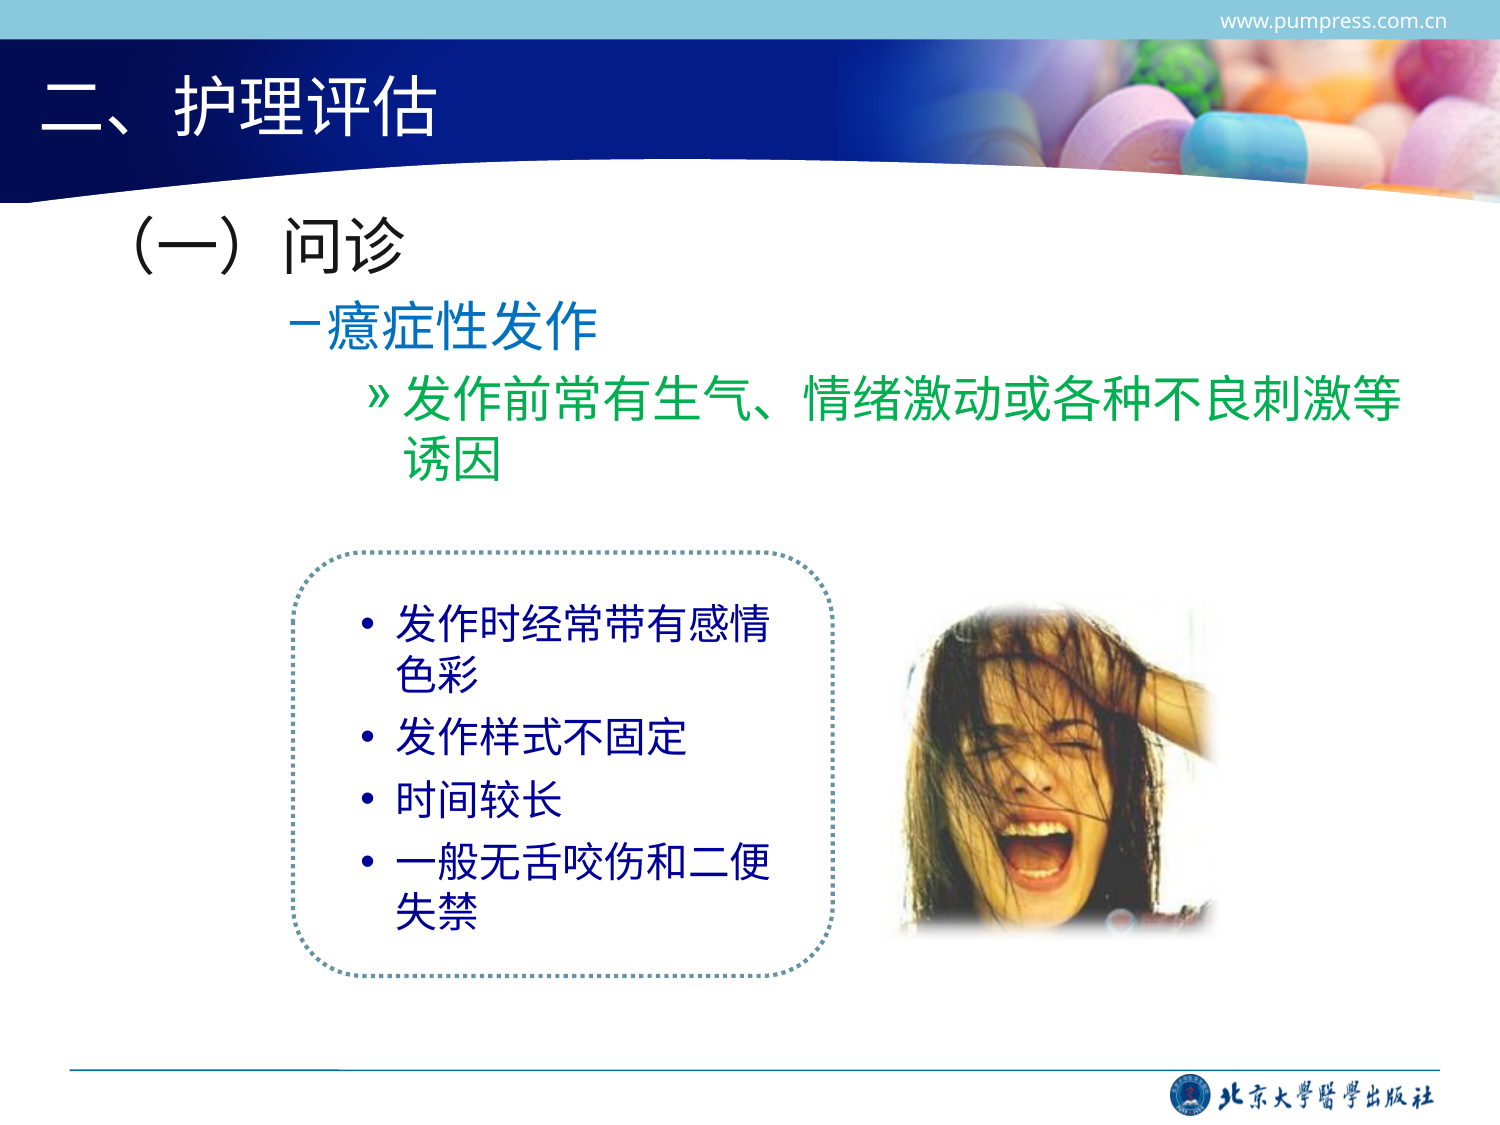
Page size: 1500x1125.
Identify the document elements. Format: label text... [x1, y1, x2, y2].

picture [0, 40, 1500, 203]
picture [1170, 1074, 1436, 1118]
title 二、护理评估 [23, 58, 1349, 152]
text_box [292, 552, 833, 977]
slide_number www.pumpress.com.cn [1024, 0, 1463, 38]
list （一）问诊 癔症性发作 发作前常有生气、情绪激动或各种不良刺激等诱因 [49, 198, 1463, 1026]
picture [878, 597, 1222, 942]
